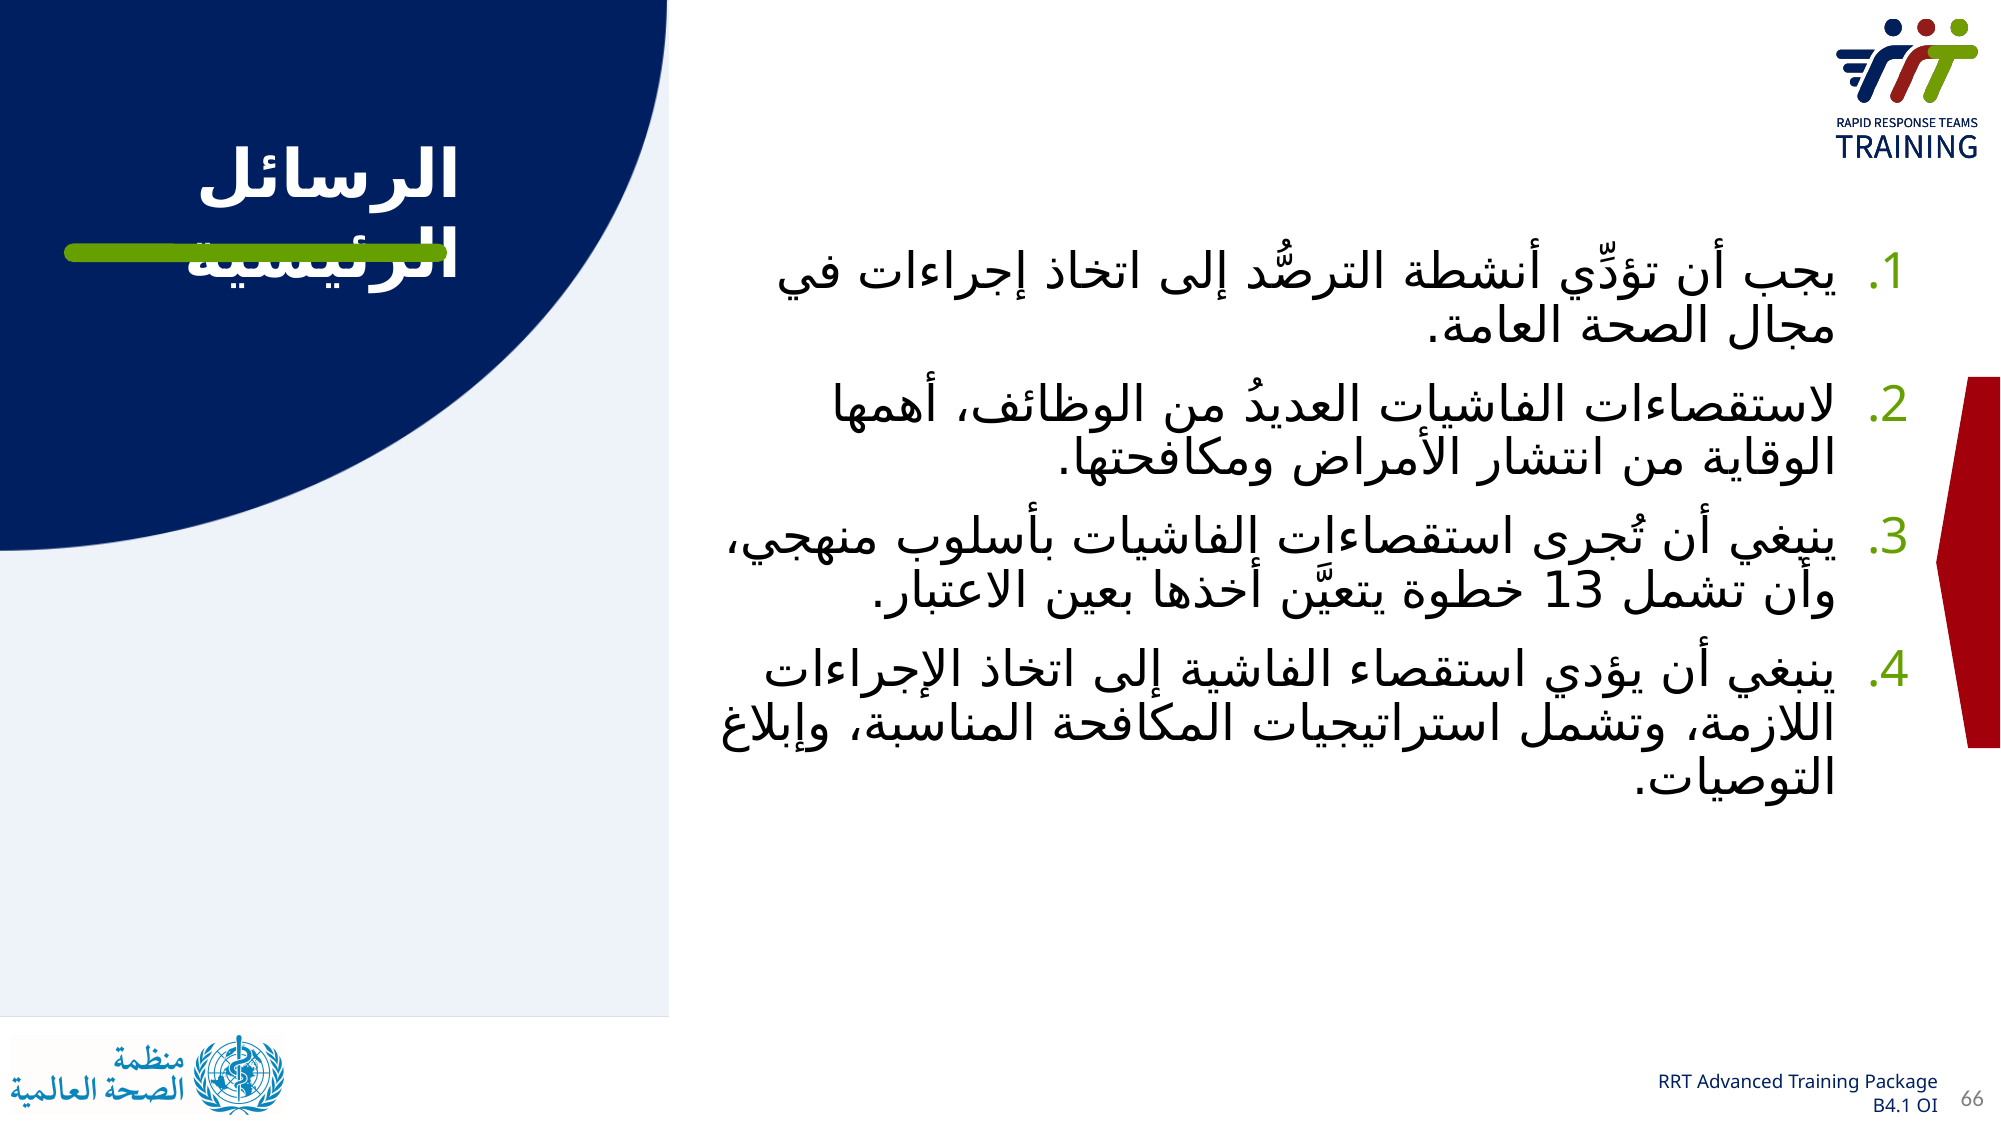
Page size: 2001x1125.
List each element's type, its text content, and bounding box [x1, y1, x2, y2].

picture [1835, 19, 1978, 167]
picture [11, 1035, 284, 1115]
picture [0, 0, 669, 1018]
text_box [63, 243, 448, 263]
picture [241, 1050, 247, 1059]
text_box الرسائل الرئيسية [65, 123, 469, 299]
list يجب أن تؤدِّي أنشطة الترصُّد إلى اتخاذ إجراءات في مجال الصحة العامة. لاستقصاءات الفاشيات العديدُ من الوظائف، أهمها الوقاية من انتشار الأمراض ومكافحتها. ينبغي أن تُجرى استقصاءات الفاشيات بأسلوب منهجي، وأن تشمل 13 خطوة يتعيَّن أخذها بعين الاعتبار. ينبغي أن يؤدي استقصاء الفاشية إلى اتخاذ الإجراءات اللازمة، وتشمل استراتيجيات المكافحة المناسبة، وإبلاغ التوصيات. [684, 236, 1921, 889]
